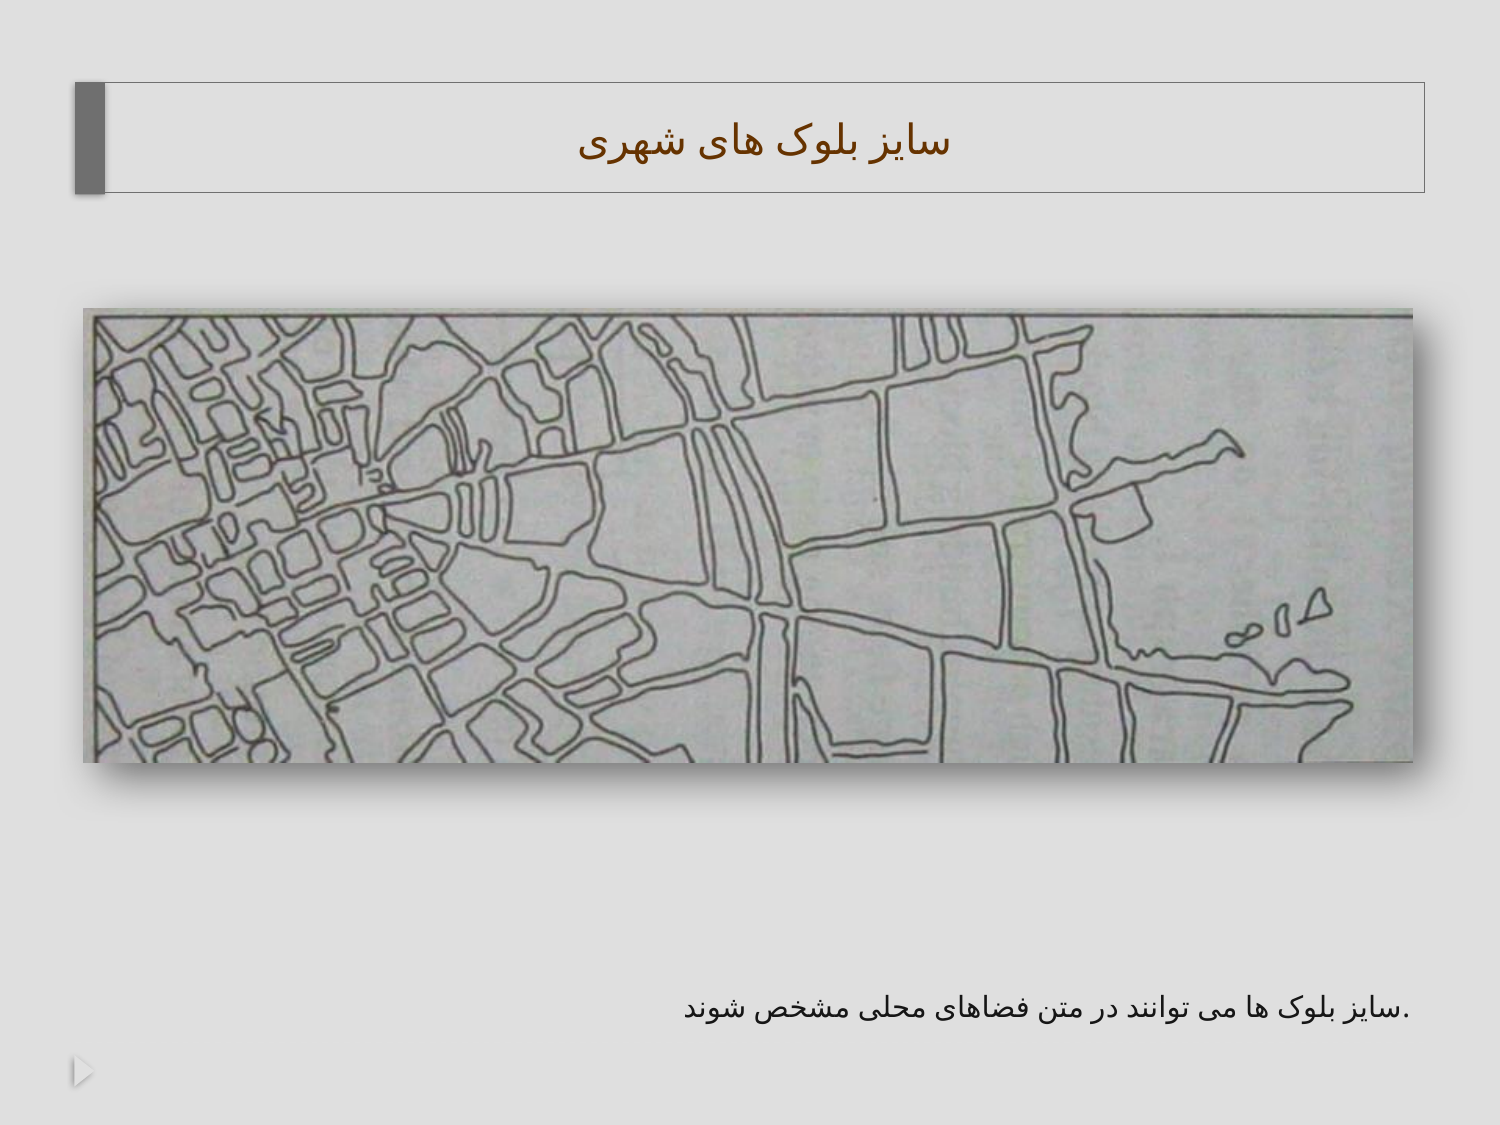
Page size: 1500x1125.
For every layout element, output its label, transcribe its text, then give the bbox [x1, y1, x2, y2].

picture [83, 308, 1413, 763]
list سایز بلوک ها می توانند در متن فضاهای محلی مشخص شوند. [75, 962, 1425, 1050]
title سایز بلوک های شهری [75, 82, 1425, 193]
